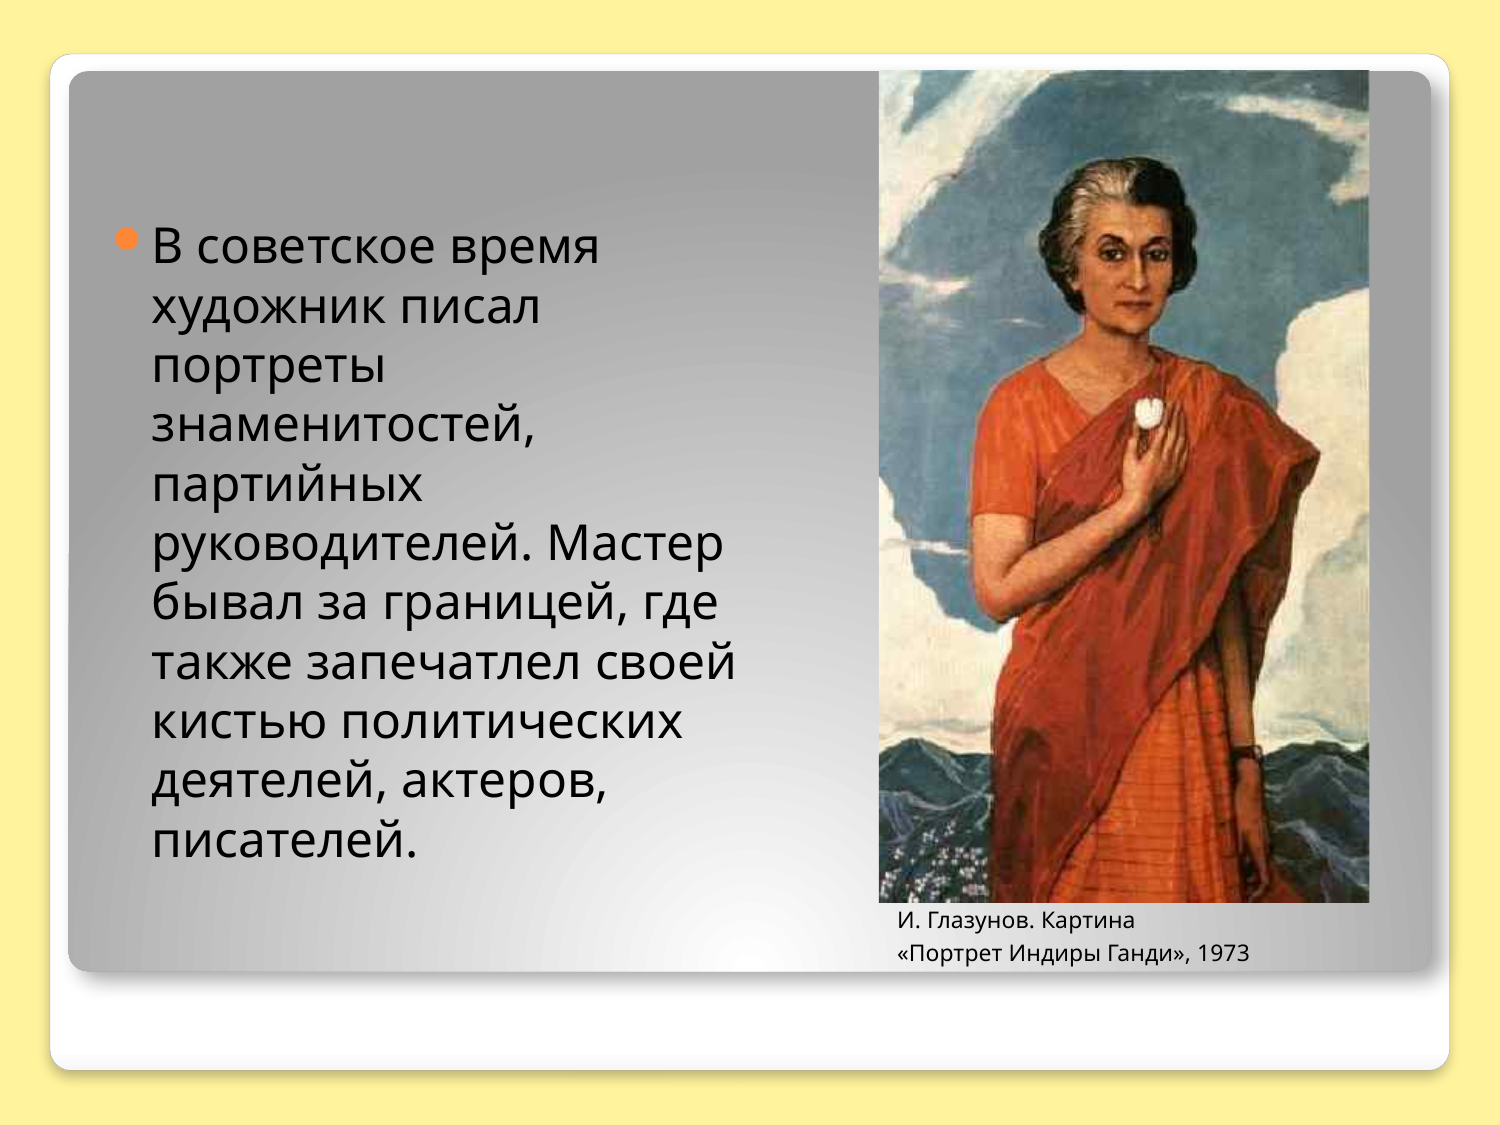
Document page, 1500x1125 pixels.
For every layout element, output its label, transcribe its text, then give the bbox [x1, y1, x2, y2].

picture [878, 70, 1370, 903]
list В советское время художник писал портреты знаменитостей, партийных руководителей. Мастер бывал за границей, где также запечатлел своей кистью политических деятелей, актеров, писателей. [82, 199, 785, 886]
text_box И. Глазунов. Картина «Портрет Индиры Ганди», 1973 [867, 890, 1372, 961]
